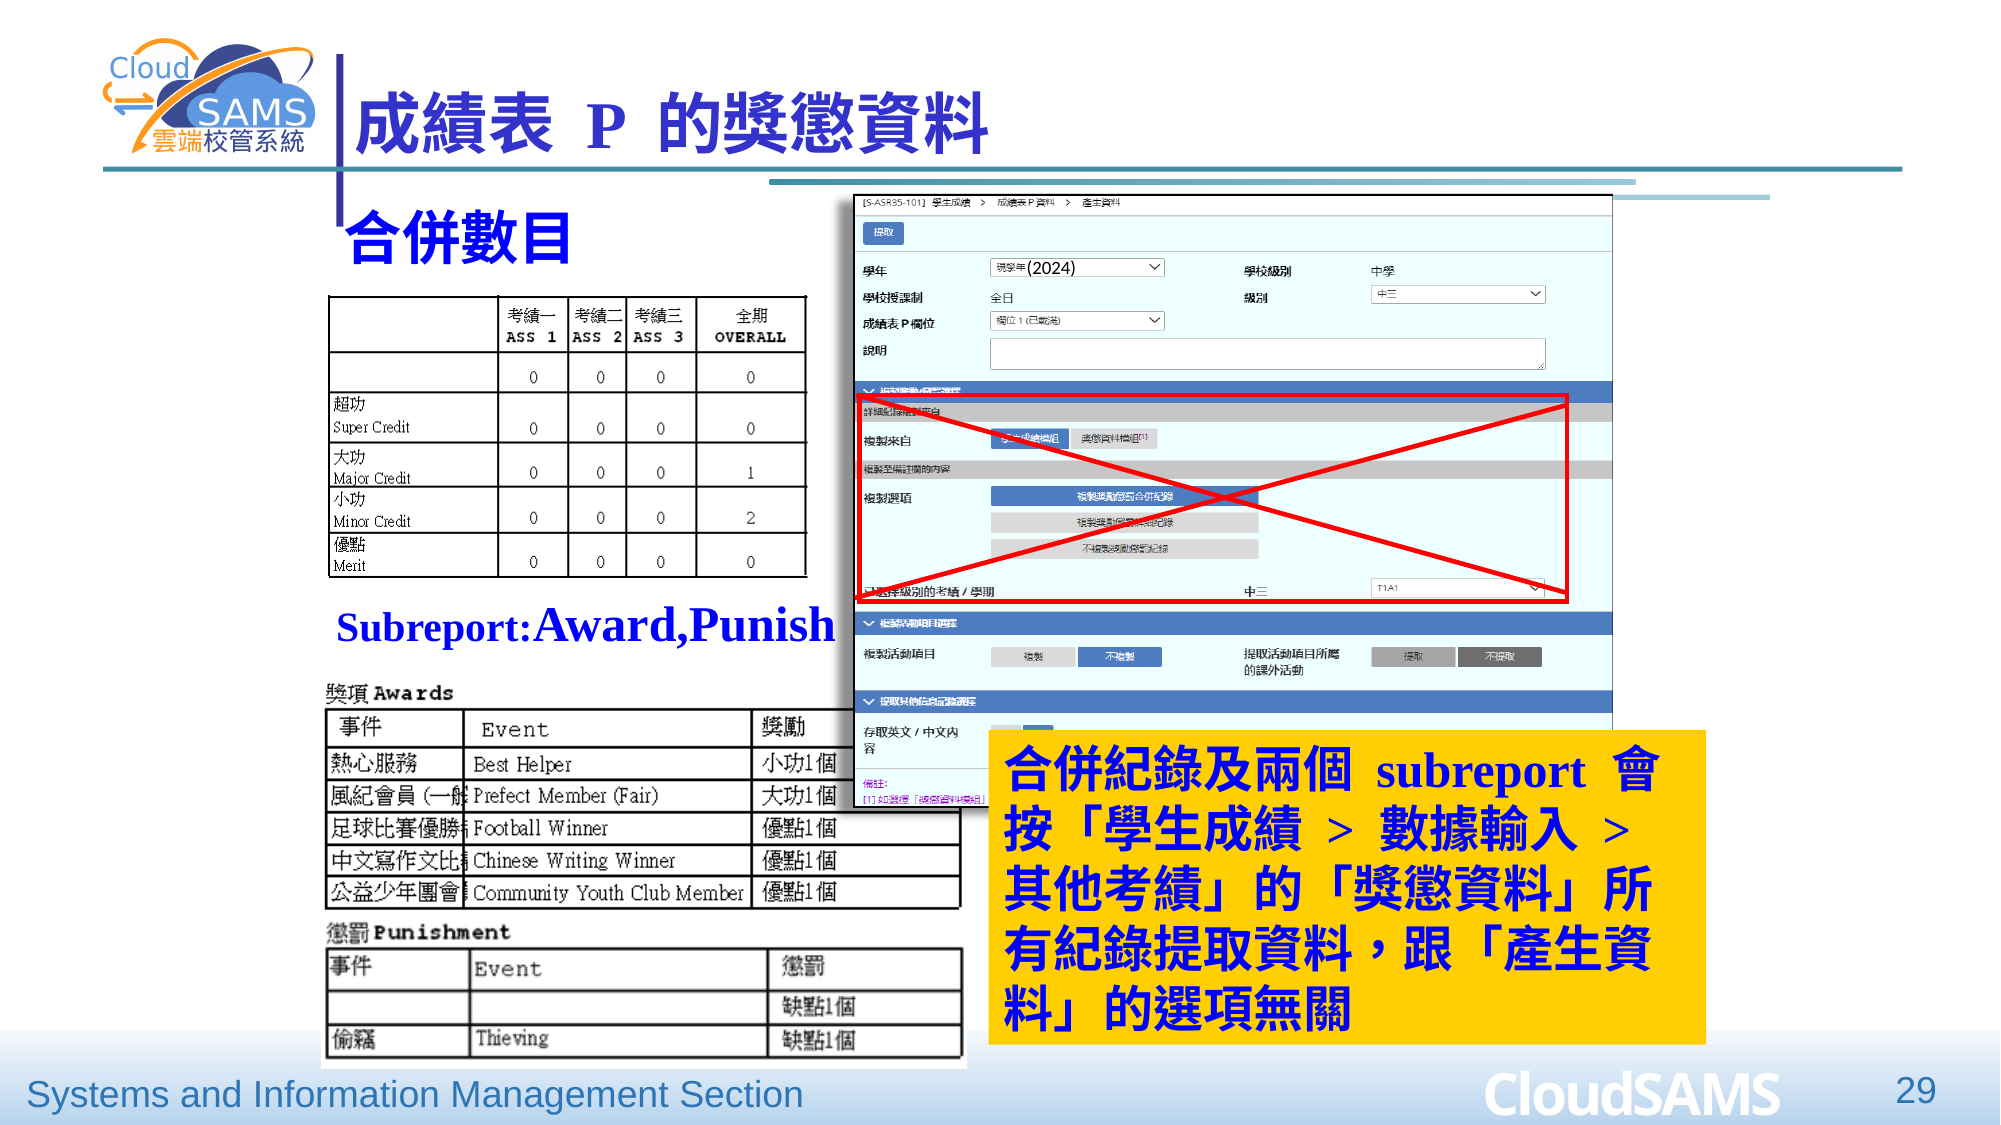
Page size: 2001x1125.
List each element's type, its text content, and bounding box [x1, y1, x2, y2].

text_box 合併數目 [329, 193, 592, 279]
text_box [854, 394, 1568, 602]
title 成績表 P 的獎懲資料 [340, 44, 1907, 170]
text_box 合併紀錄及兩個 subreport 會按「學生成績 > 數據輸入 > 其他考績」的「獎懲資料」所有紀錄提取資料，跟「產生資料」的選項無關 [988, 729, 1707, 1045]
text_box Subreport:Award,Punish [321, 583, 847, 659]
slide_number 29 [1755, 1059, 1952, 1125]
picture [87, 7, 349, 175]
picture [321, 287, 818, 588]
picture [321, 193, 1613, 1069]
